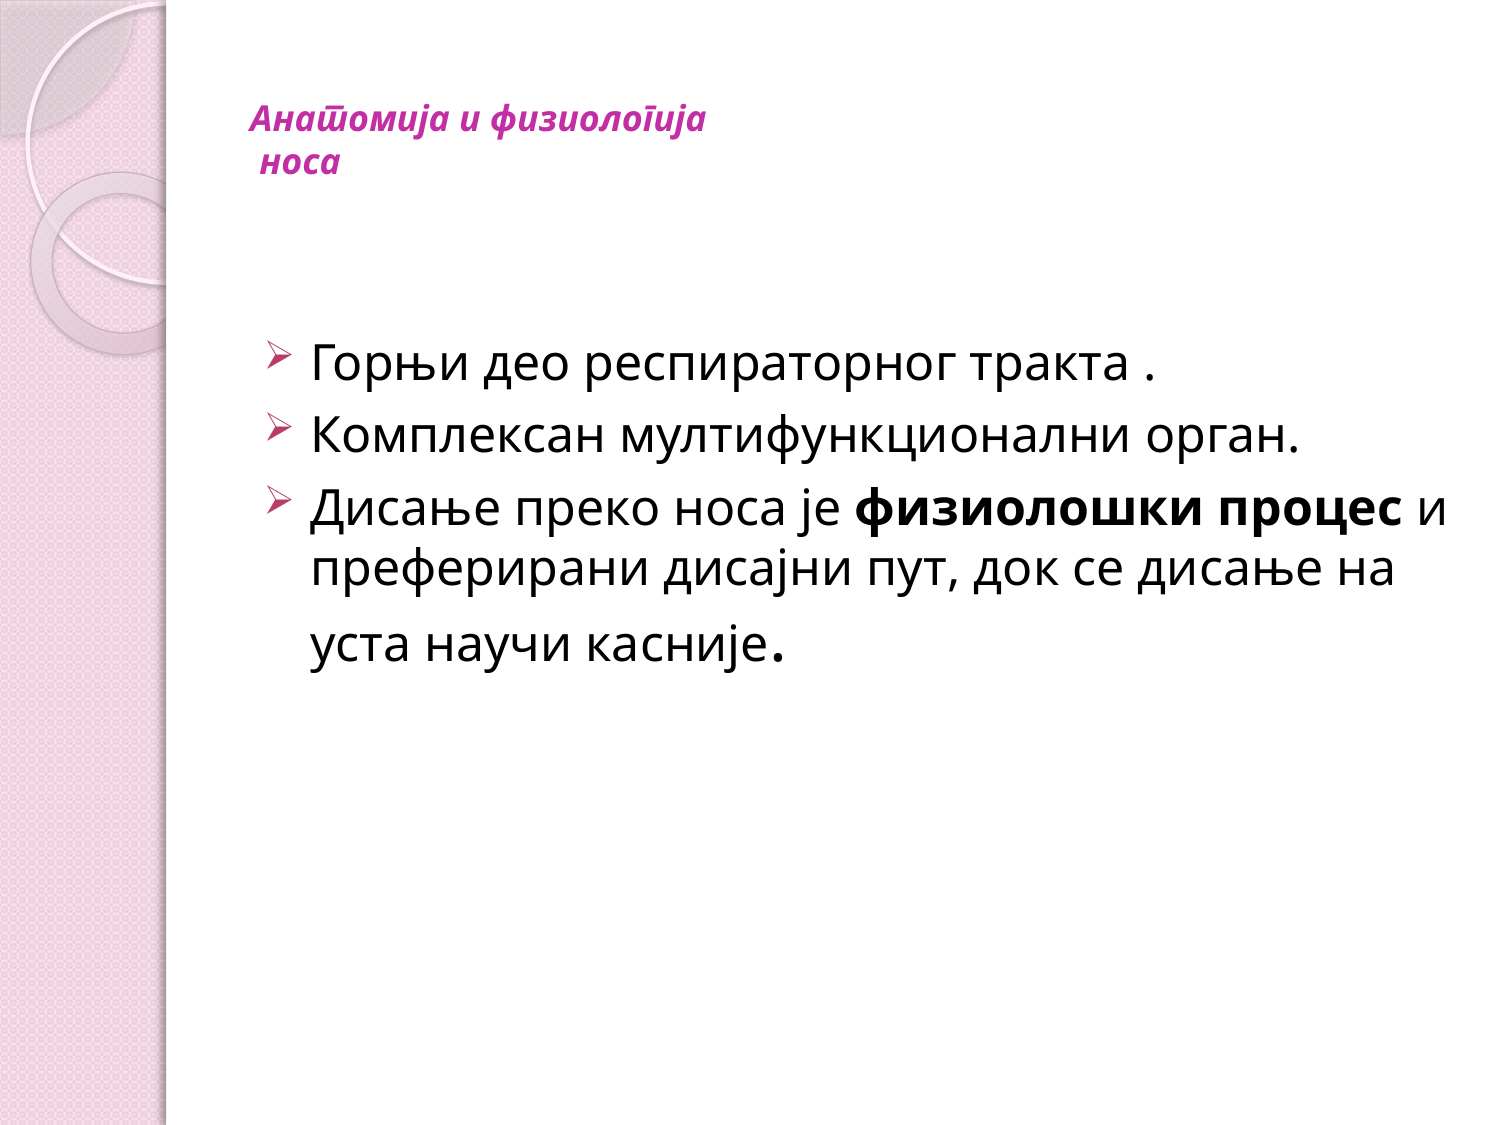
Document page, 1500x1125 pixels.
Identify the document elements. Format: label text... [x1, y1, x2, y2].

list Горњи део респираторног тракта . Комплексан мултифункционални орган. Дисање преко носа је физиолошки процес и преферирани дисајни пут, док се дисање на уста научи касније. [235, 249, 1466, 1038]
title Анатомија и физиологија носа [235, 45, 1466, 233]
